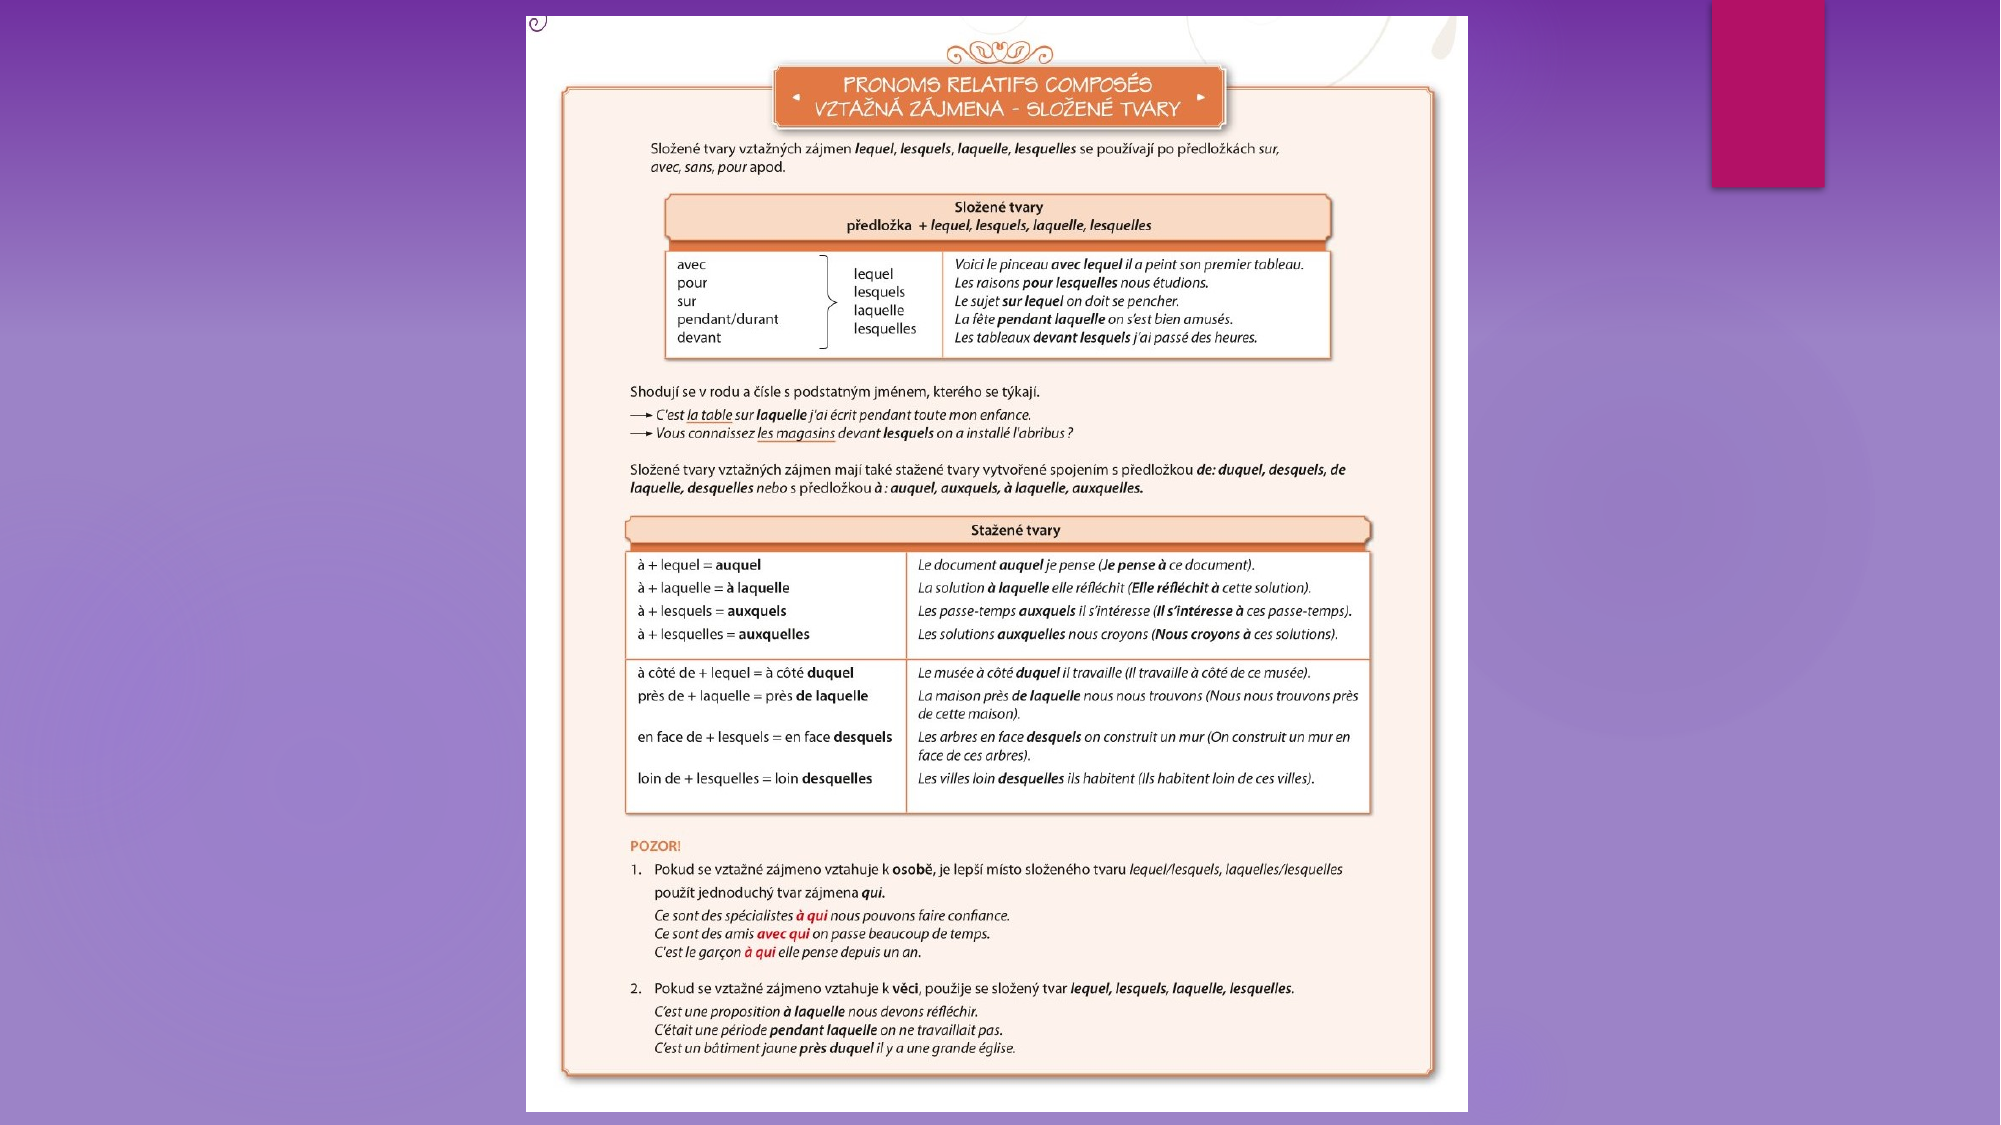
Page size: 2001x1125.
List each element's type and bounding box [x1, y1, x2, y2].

picture [0, 0, 1576, 1125]
